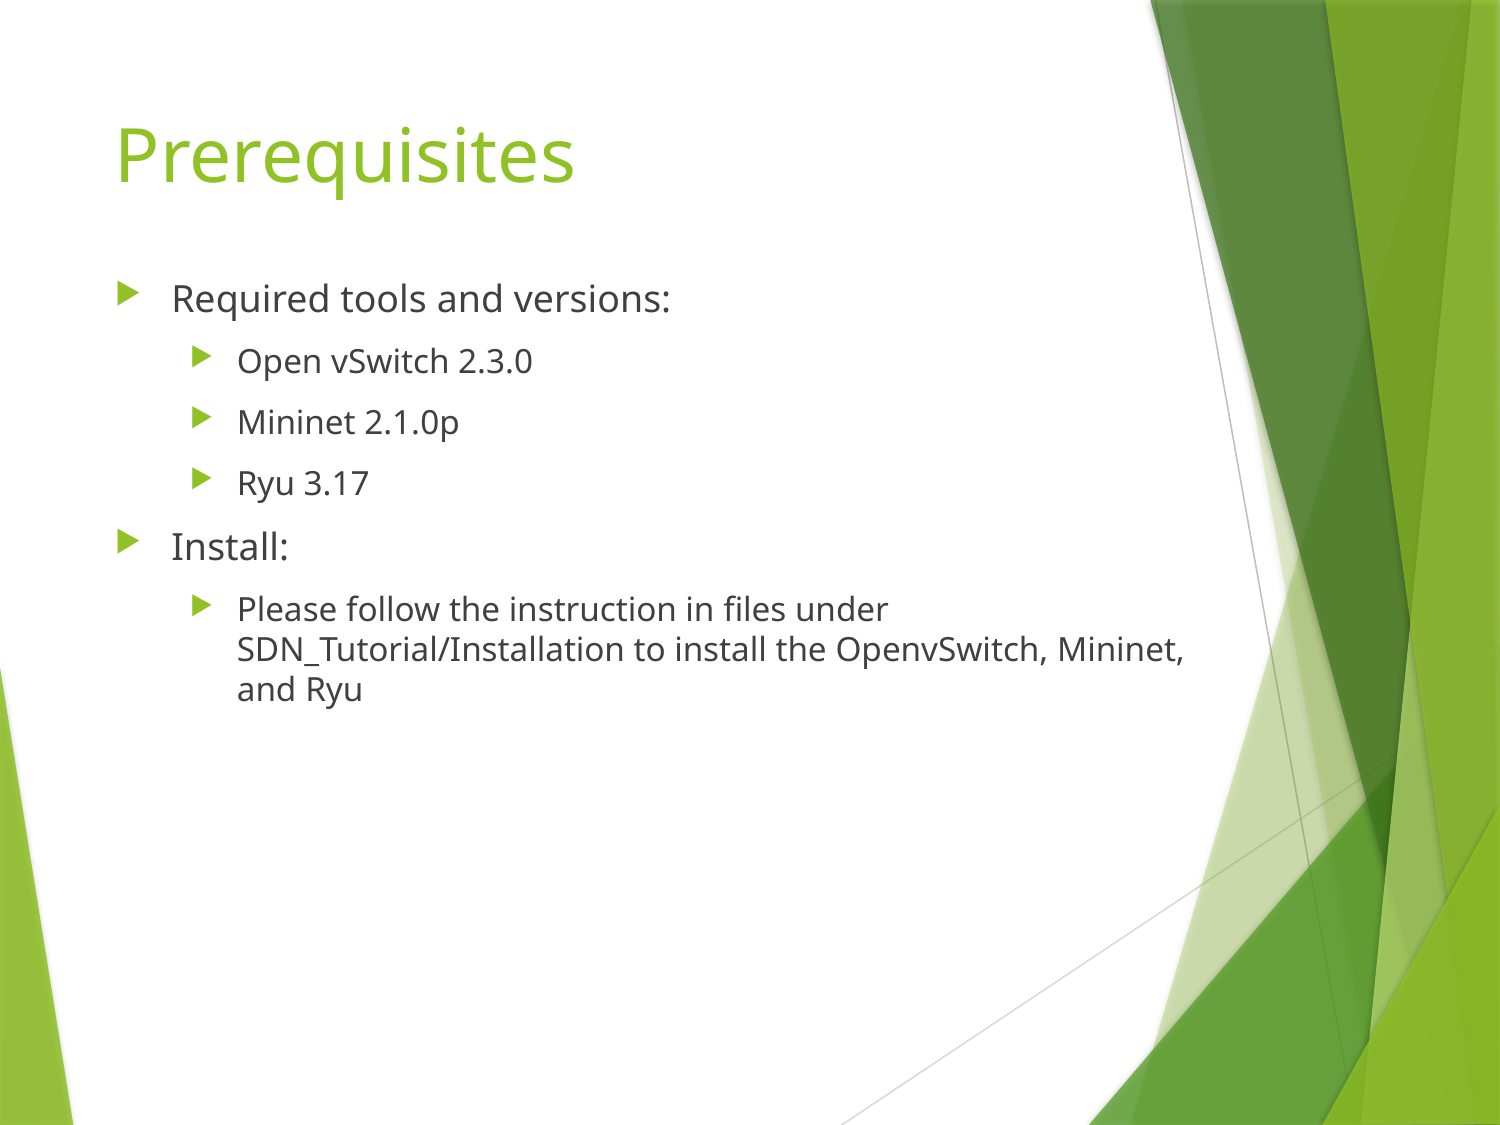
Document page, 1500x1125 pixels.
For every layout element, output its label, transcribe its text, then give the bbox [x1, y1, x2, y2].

list Required tools and versions: Open vSwitch 2.3.0 Mininet 2.1.0p Ryu 3.17 Install: Please follow the instruction in files under SDN_Tutorial/Installation to install the OpenvSwitch, Mininet, and Ryu [99, 267, 1235, 904]
title Prerequisites [99, 99, 1142, 267]
